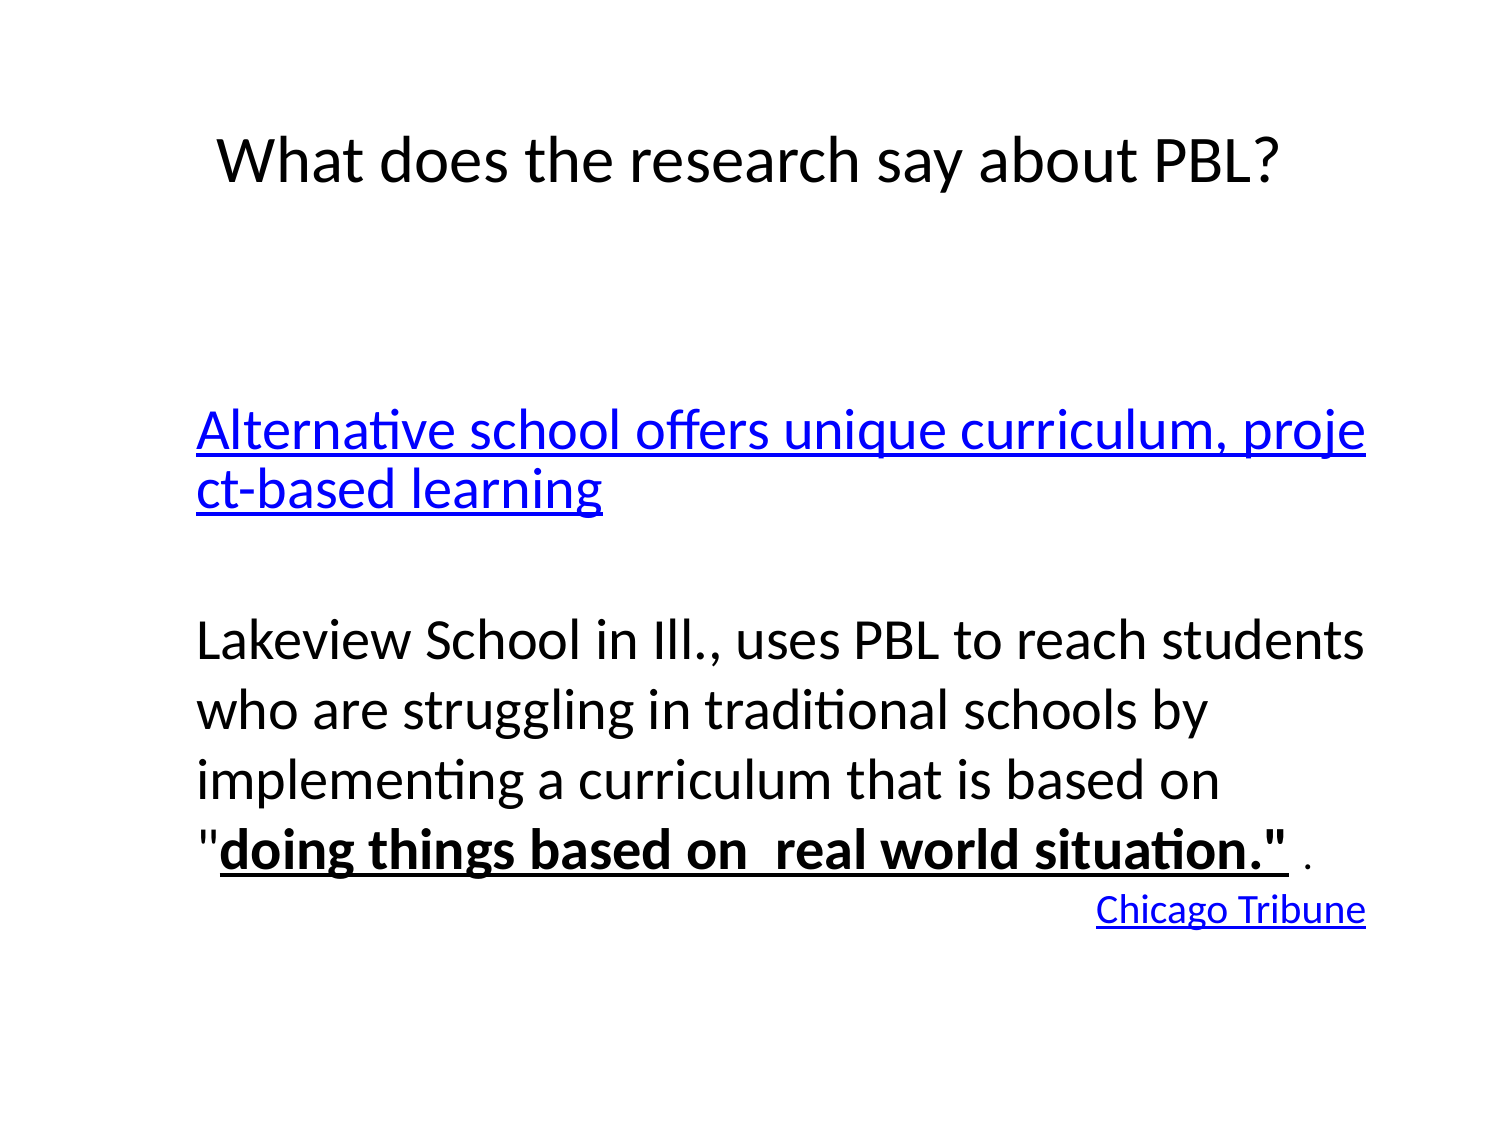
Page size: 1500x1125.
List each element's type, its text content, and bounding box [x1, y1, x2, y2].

list Alternative school offers unique curriculum, project-based learning Lakeview School in Ill., uses PBL to reach students who are struggling in traditional schools by implementing a curriculum that is based on "doing things based on real world situation." . Chicago Tribune [124, 313, 1388, 926]
title What does the research say about PBL? [74, 62, 1426, 251]
